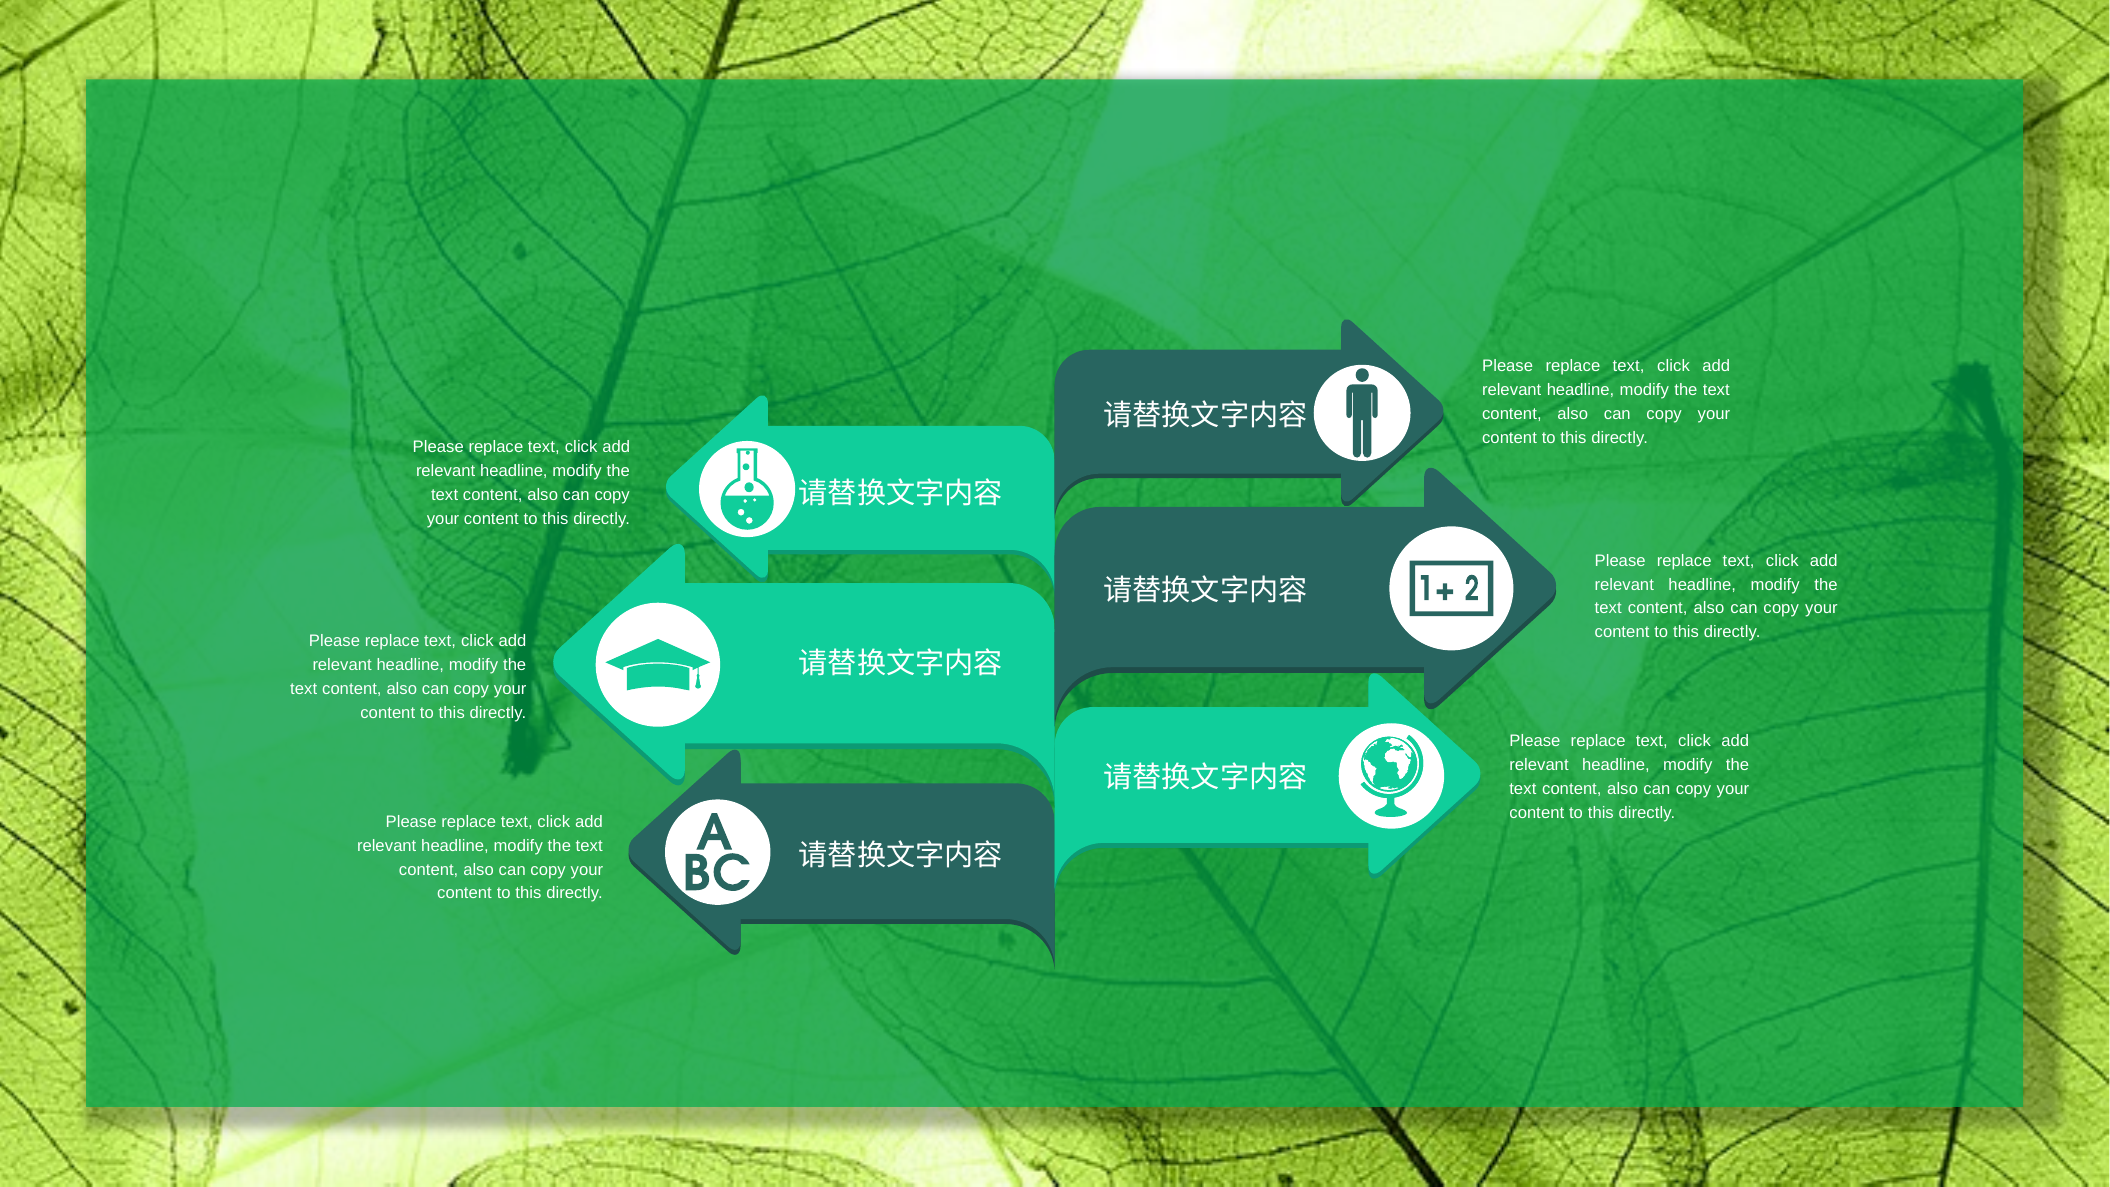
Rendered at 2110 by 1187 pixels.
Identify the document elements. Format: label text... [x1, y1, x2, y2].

text_box Please replace text, click add relevant headline, modify the text content, also can copy your content to this directly. [319, 796, 625, 913]
text_box Please replace text, click add relevant headline, modify the text content, also can copy your content to this directly. [1573, 534, 1859, 652]
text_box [1389, 526, 1514, 651]
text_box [664, 799, 771, 905]
text_box Please replace text, click add relevant headline, modify the text content, also can copy your content to this directly. [261, 615, 548, 733]
text_box Please replace text, click add relevant headline, modify the text content, also can copy your content to this directly. [1461, 340, 1752, 458]
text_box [1054, 728, 1483, 894]
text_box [1054, 464, 1559, 728]
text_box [595, 602, 721, 727]
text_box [664, 392, 1054, 540]
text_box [1313, 364, 1411, 461]
picture [0, 0, 2110, 1187]
text_box Please replace text, click add relevant headline, modify the text content, also can copy your content to this directly. [1488, 715, 1771, 833]
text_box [551, 540, 1054, 804]
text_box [699, 440, 796, 538]
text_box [1338, 723, 1445, 829]
text_box Please replace text, click add relevant headline, modify the text content, also can copy your content to this directly. [373, 421, 652, 538]
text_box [626, 804, 1055, 970]
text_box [1054, 316, 1446, 464]
